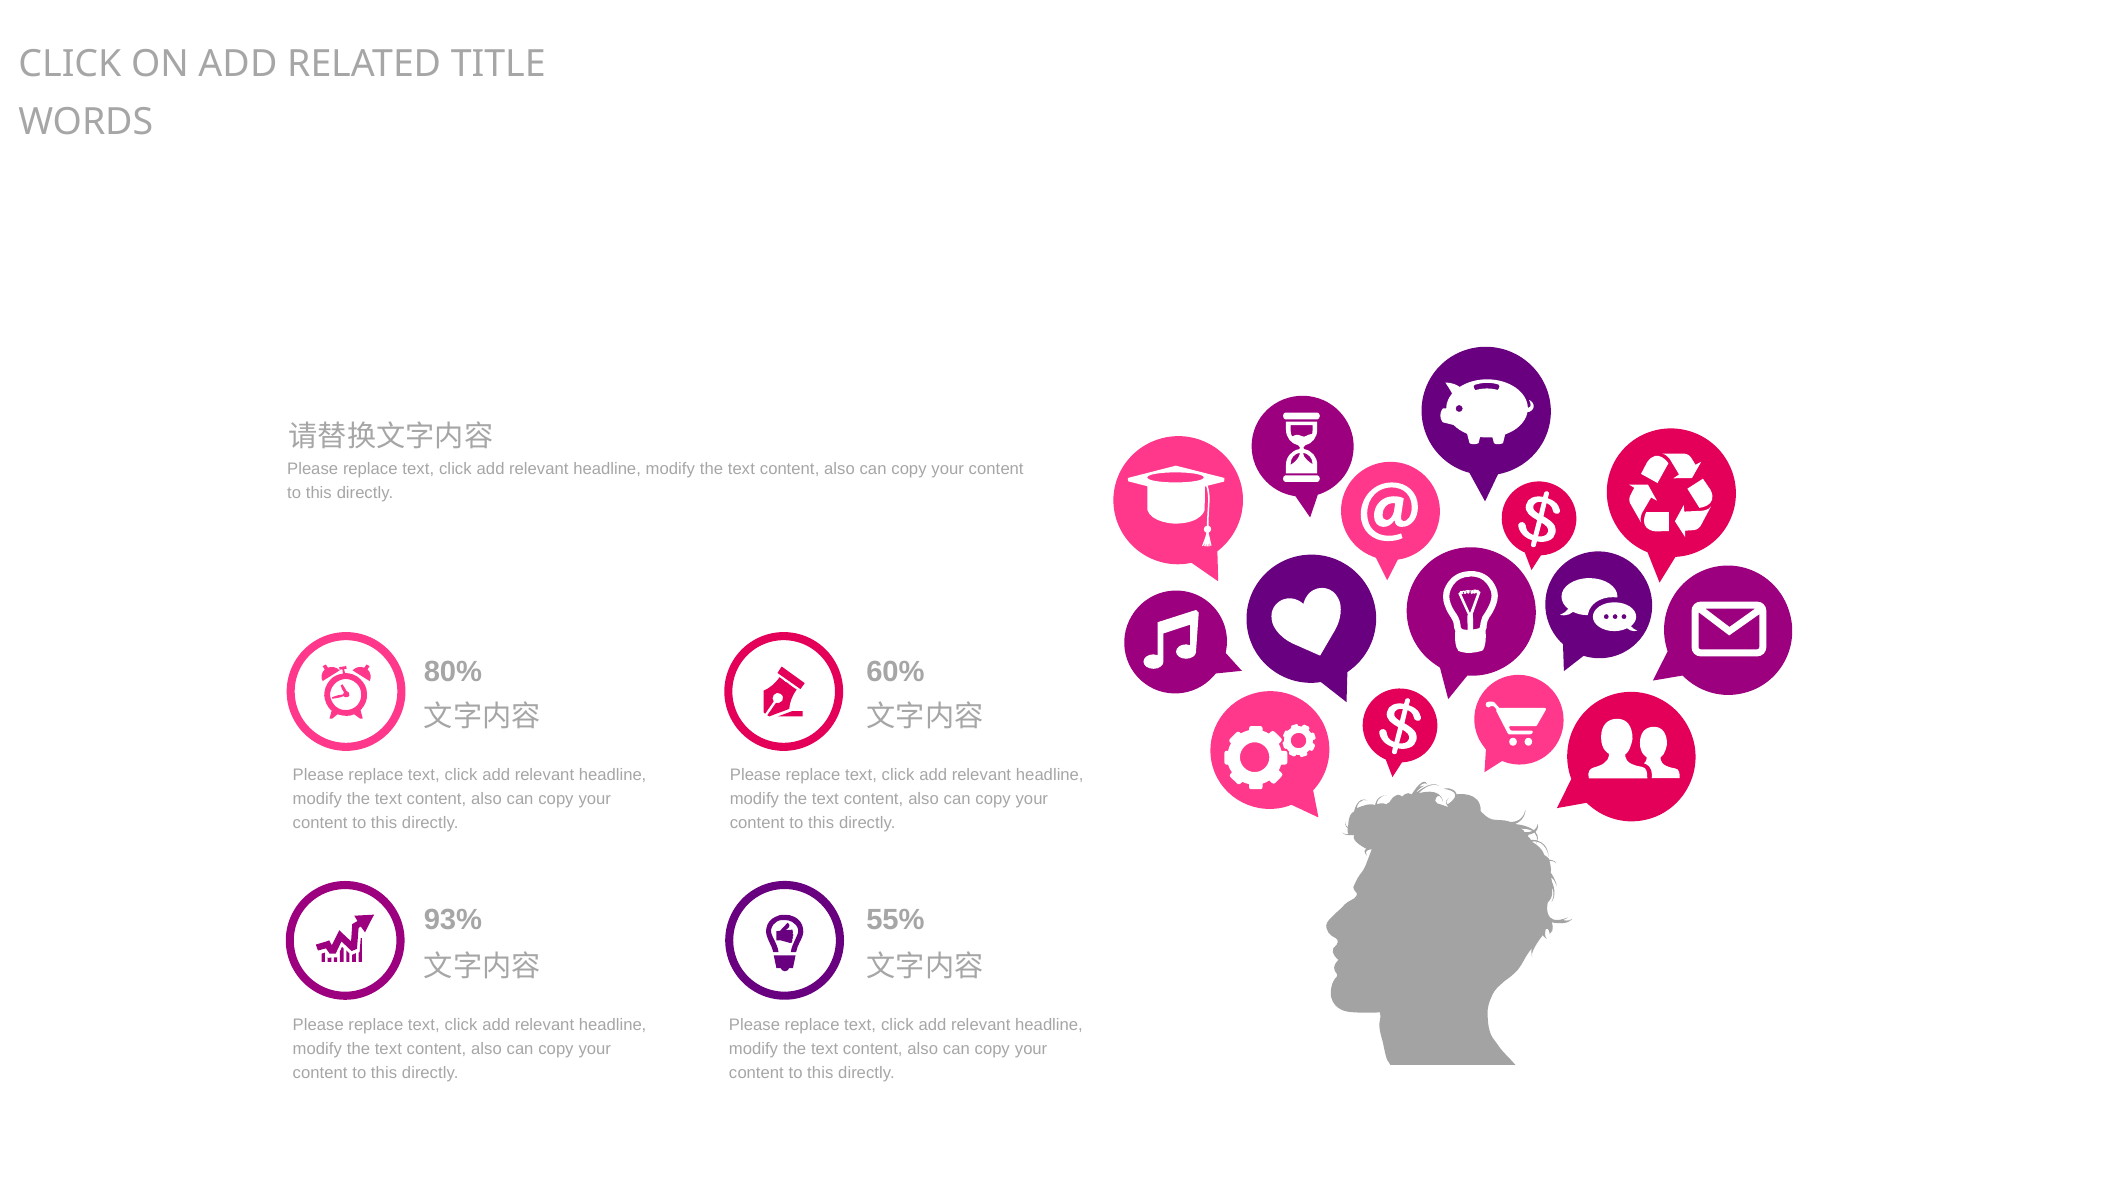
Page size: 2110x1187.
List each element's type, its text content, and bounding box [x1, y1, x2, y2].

text_box Please replace text, click add relevant headline, modify the text content, also can copy your content to this directly. [272, 446, 1051, 509]
text_box Please replace text, click add relevant headline, modify the text content, also can copy your content to this directly. [278, 1002, 672, 1090]
text_box 请替换文字内容 [274, 402, 509, 446]
text_box Please replace text, click add relevant headline, modify the text content, also can copy your content to this directly. [278, 752, 672, 840]
text_box [285, 631, 407, 752]
text_box [723, 631, 845, 752]
text_box Please replace text, click add relevant headline, modify the text content, also can copy your content to this directly. [714, 1002, 1108, 1090]
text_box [1108, 338, 1800, 1065]
text_box 文字内容 [409, 932, 556, 990]
text_box Please replace text, click add relevant headline, modify the text content, also can copy your content to this directly. [715, 752, 1108, 840]
text_box [339, 946, 344, 962]
text_box [724, 879, 846, 1001]
text_box 文字内容 [851, 682, 999, 740]
text_box 60% [851, 638, 940, 696]
text_box [766, 914, 804, 953]
text_box [315, 914, 375, 954]
text_box [321, 952, 325, 962]
text_box [763, 666, 805, 717]
text_box 文字内容 [409, 682, 556, 740]
text_box [321, 664, 367, 719]
text_box CLICK ON ADD RELATED TITLE WORDS [3, 18, 595, 150]
text_box 文字内容 [851, 932, 999, 990]
text_box 55% [851, 886, 940, 943]
text_box [773, 955, 796, 972]
text_box [352, 664, 371, 682]
text_box 80% [408, 638, 498, 696]
text_box [358, 938, 362, 962]
text_box [346, 950, 350, 962]
text_box [284, 879, 406, 1001]
text_box 93% [408, 886, 498, 943]
